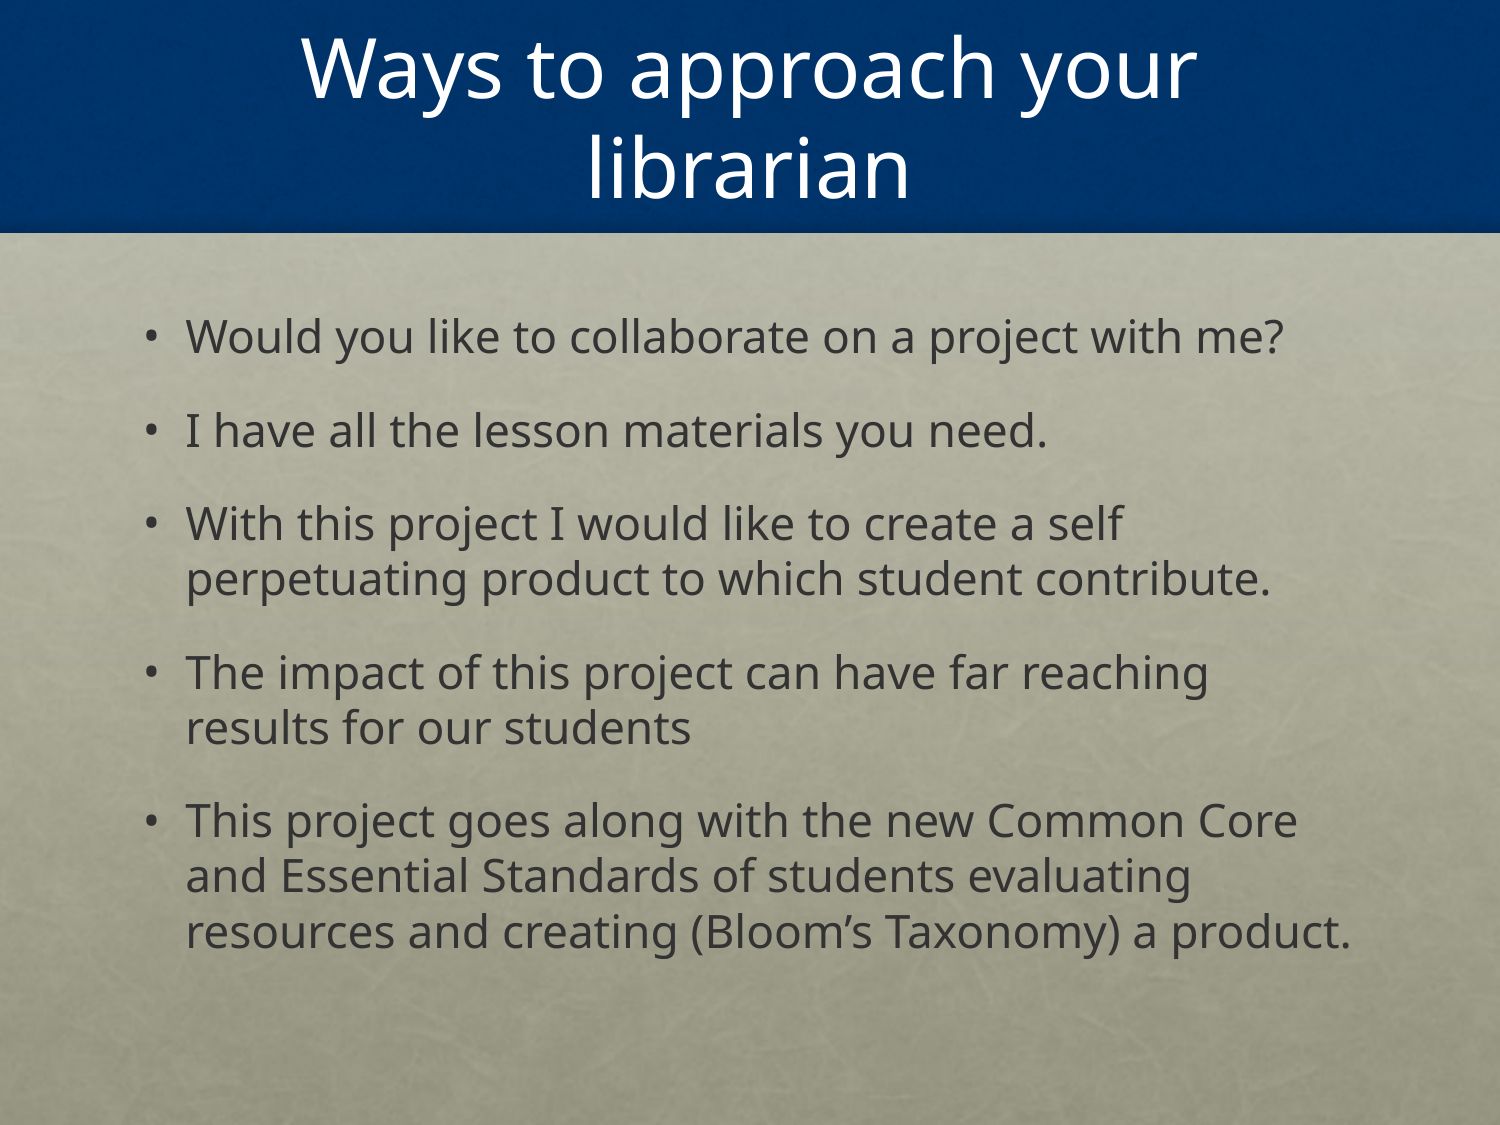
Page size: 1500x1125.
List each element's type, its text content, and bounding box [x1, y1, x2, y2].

list Would you like to collaborate on a project with me? I have all the lesson materials you need. With this project I would like to create a self perpetuating product to which student contribute. The impact of this project can have far reaching results for our students This project goes along with the new Common Core and Essential Standards of students evaluating resources and creating (Bloom’s Taxonomy) a product. [127, 299, 1372, 1005]
picture [0, 214, 1500, 1125]
title Ways to approach your librarian [127, 10, 1372, 221]
